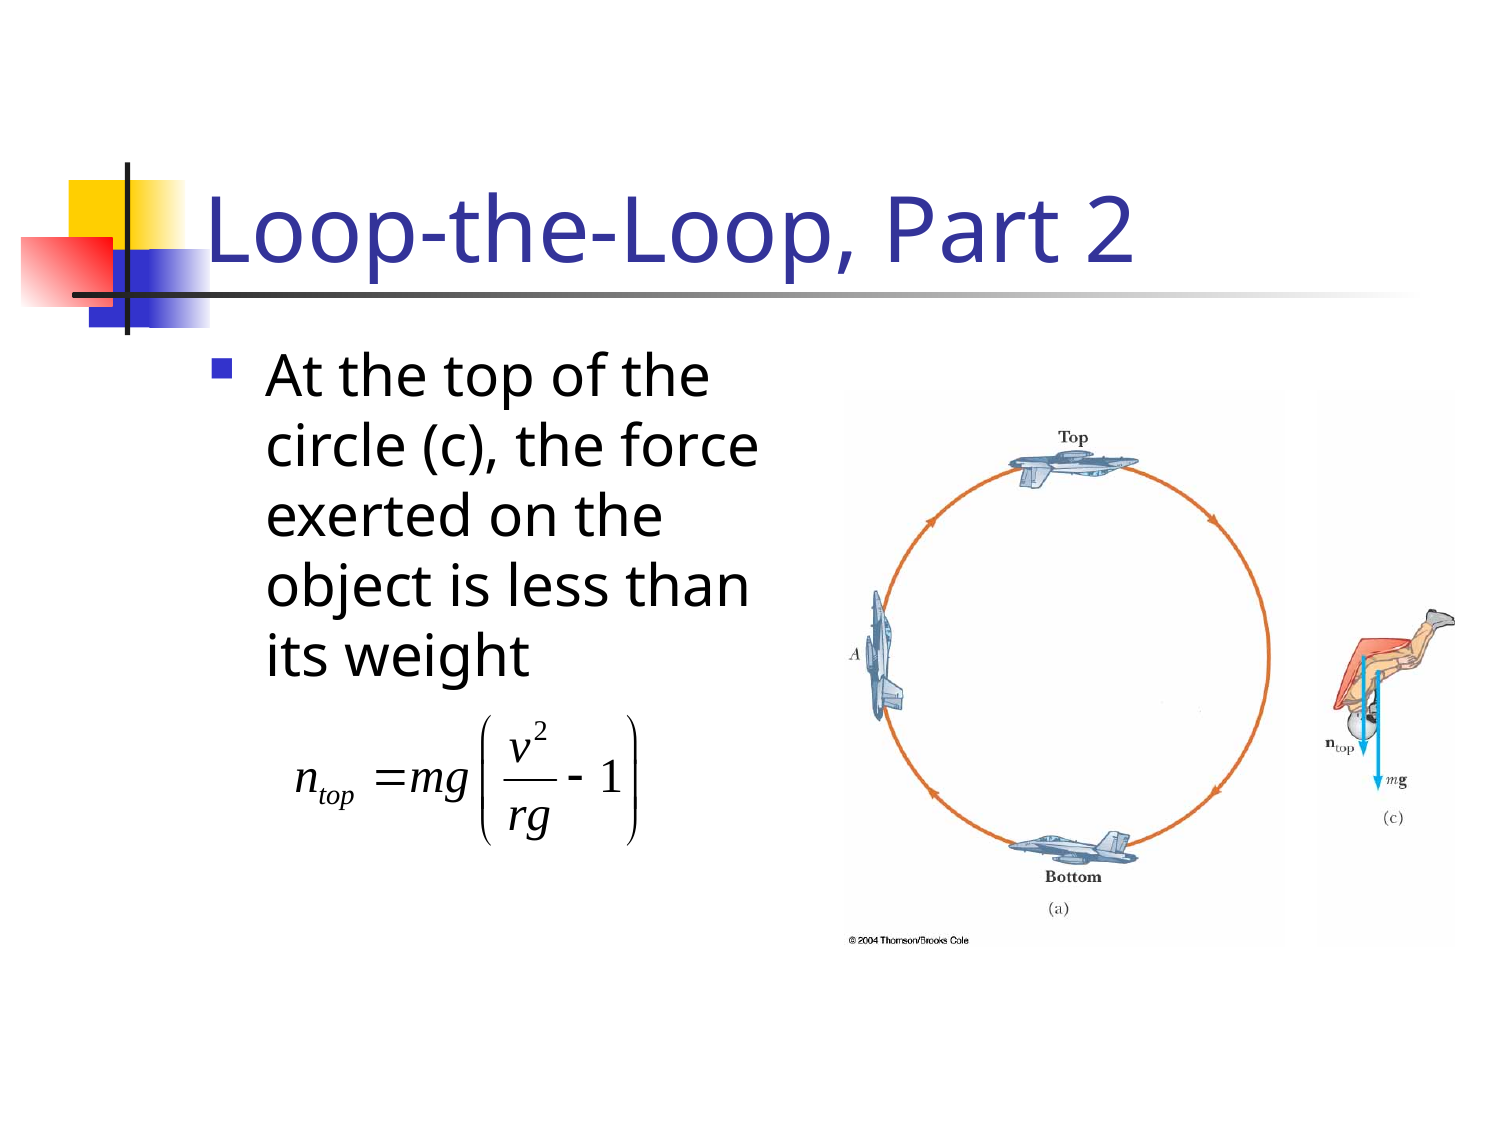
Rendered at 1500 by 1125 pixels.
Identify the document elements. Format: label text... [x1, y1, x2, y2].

list At the top of the circle (c), the force exerted on the object is less than its weight [193, 330, 820, 1007]
title Loop-the-Loop, Part 2 [188, 101, 1468, 289]
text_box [843, 390, 1470, 947]
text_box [287, 702, 651, 858]
